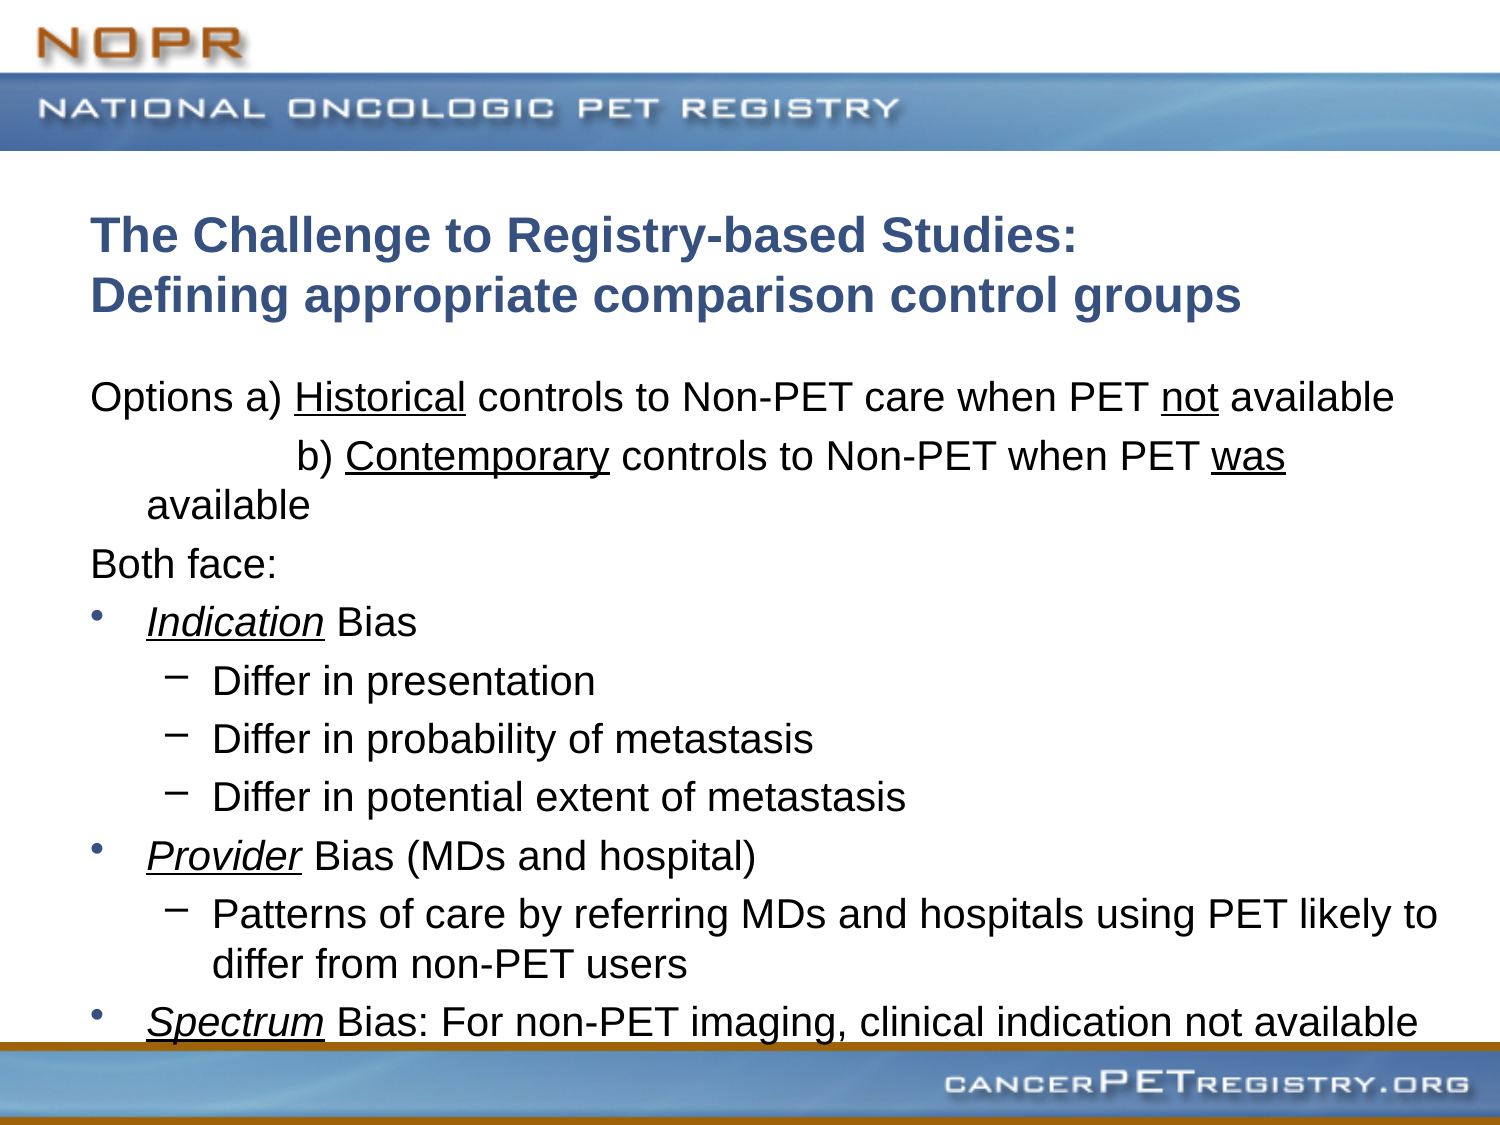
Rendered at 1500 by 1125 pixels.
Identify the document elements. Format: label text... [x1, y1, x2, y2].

list Options a) Historical controls to Non-PET care when PET not available b) Contemporary controls to Non-PET when PET was available Both face: Indication Bias Differ in presentation Differ in probability of metastasis Differ in potential extent of metastasis Provider Bias (MDs and hospital) Patterns of care by referring MDs and hospitals using PET likely to differ from non-PET users Spectrum Bias: For non-PET imaging, clinical indication not available [74, 362, 1463, 834]
title The Challenge to Registry-based Studies: Defining appropriate comparison control groups [74, 212, 1476, 313]
picture [0, 24, 1500, 151]
picture [0, 1042, 1500, 1125]
